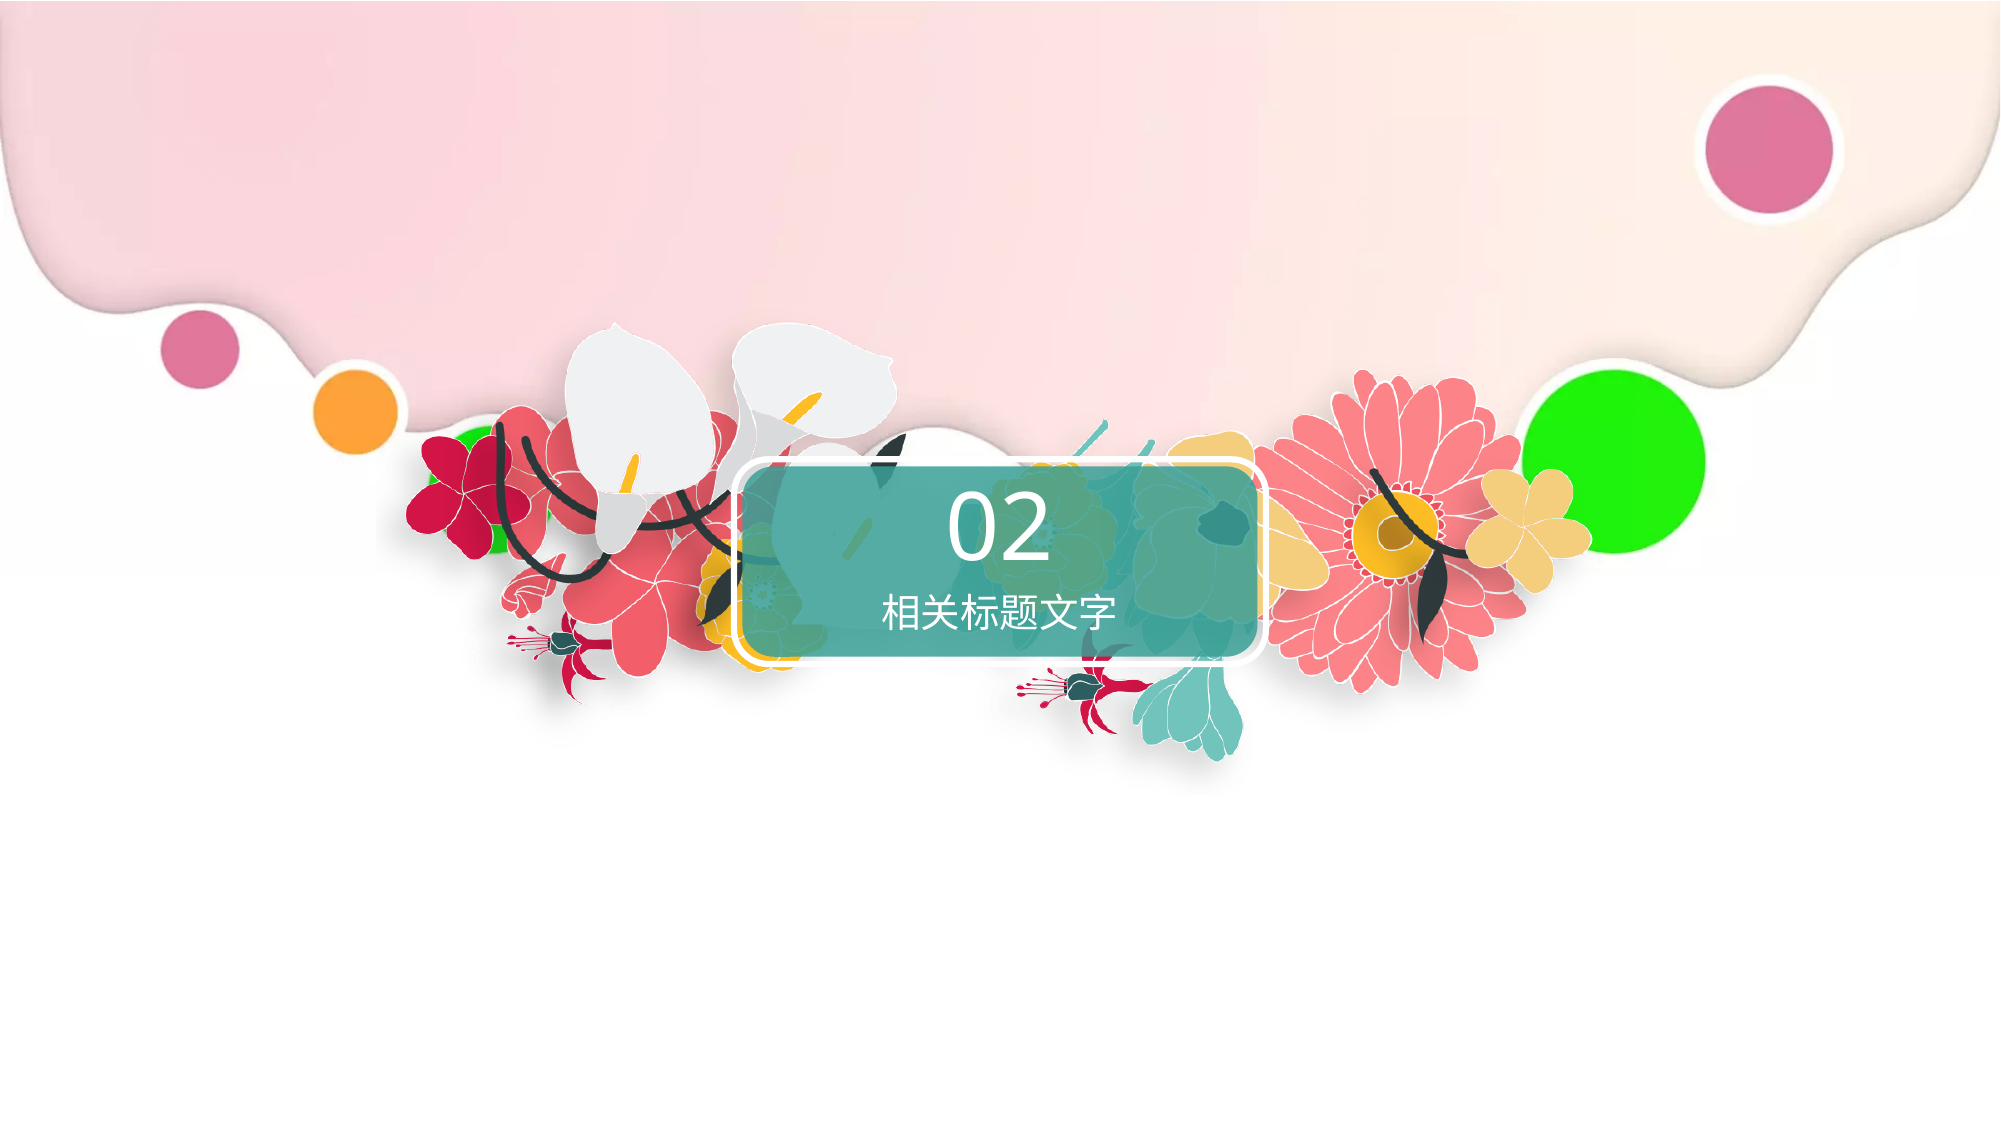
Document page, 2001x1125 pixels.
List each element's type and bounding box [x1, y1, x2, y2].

picture [0, 1, 2001, 795]
